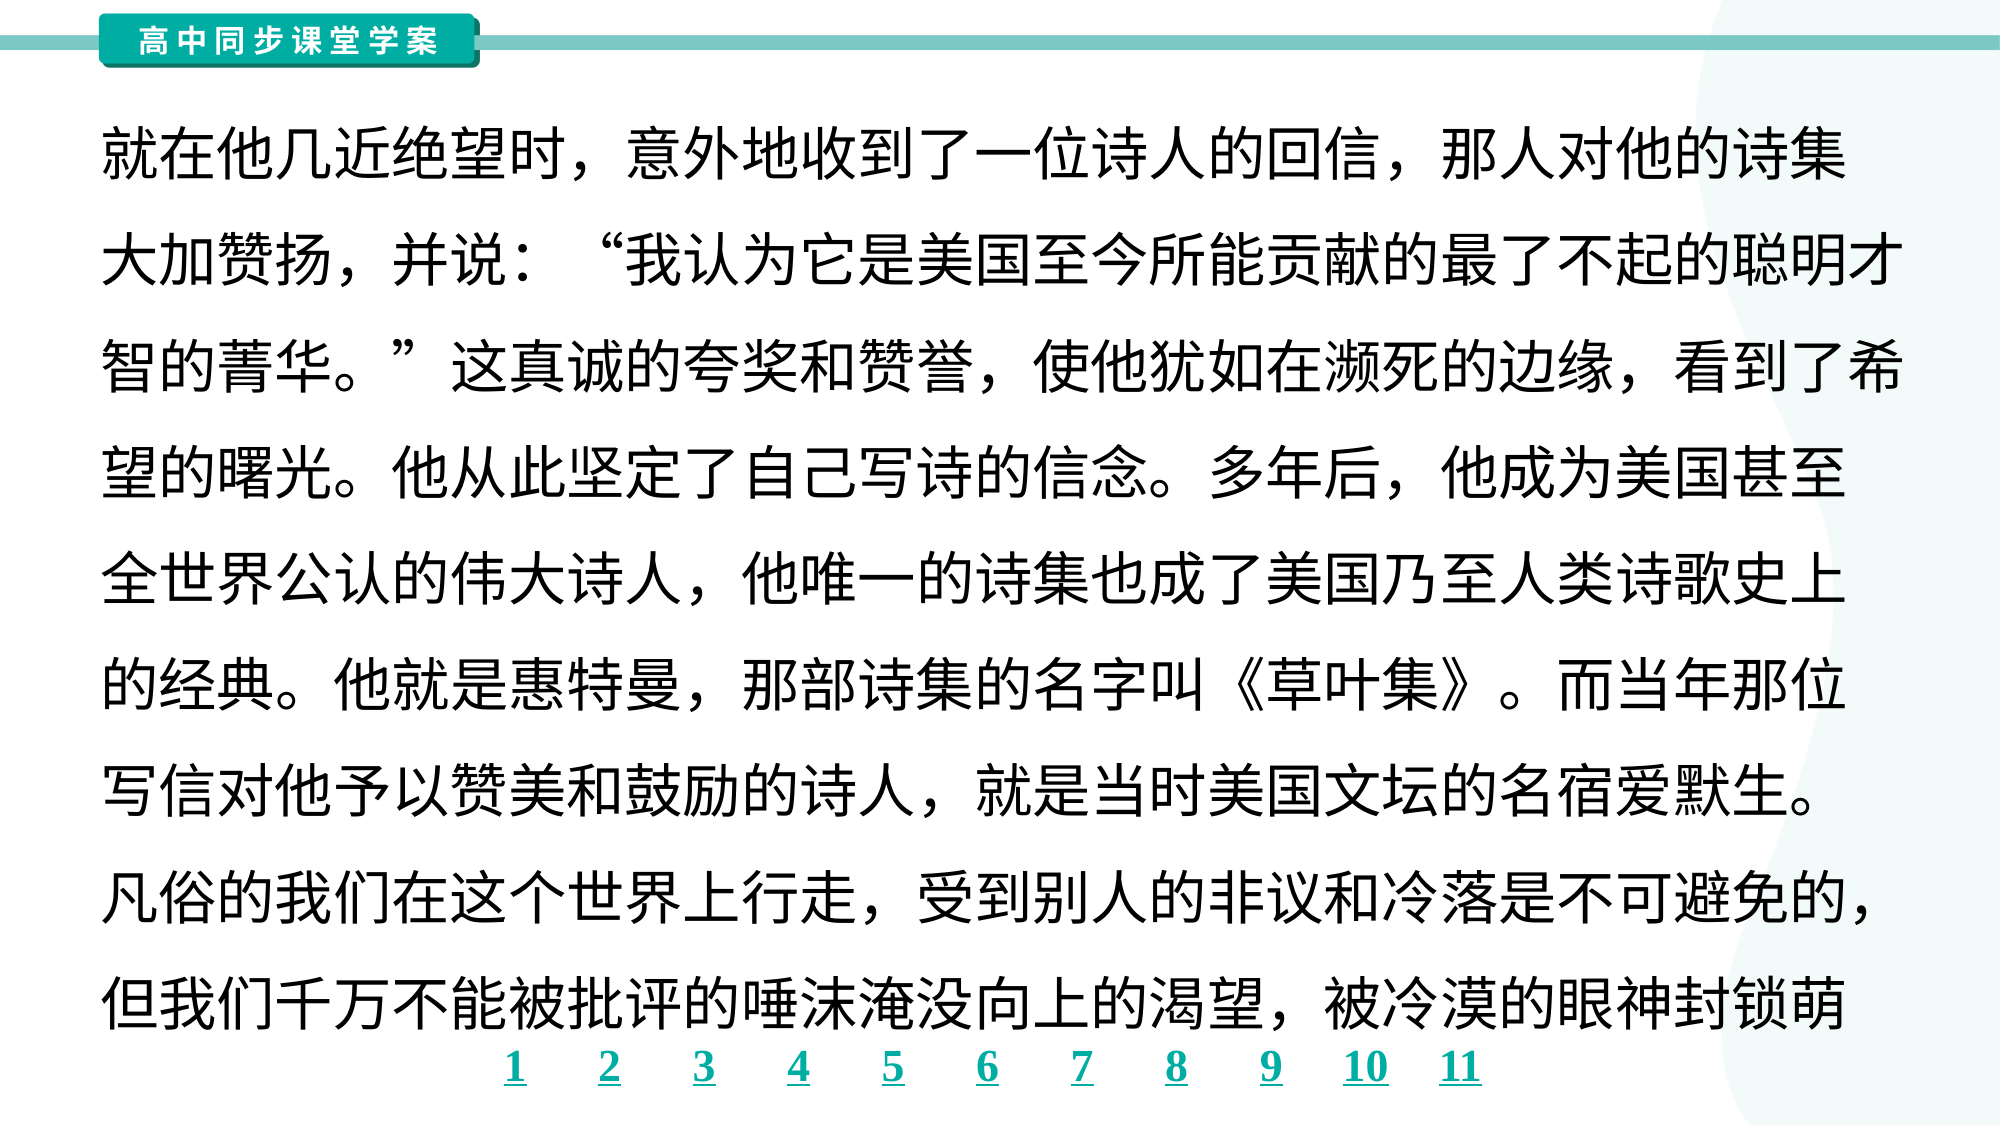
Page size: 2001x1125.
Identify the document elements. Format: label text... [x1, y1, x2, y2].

picture [0, 0, 2000, 1125]
text_box 就在他几近绝望时，意外地收到了一位诗人的回信，那人对他的诗集 大加赞扬，并说：“我认为它是美国至今所能贡献的最了不起的聪明才 智的菁华。”这真诚的夸奖和赞誉，使他犹如在濒死的边缘，看到了希 望的曙光。他从此坚定了自己写诗的信念。多年后，他成为美国甚至 全世界公认的伟大诗人，他唯一的诗集也成了美国乃至人类诗歌史上 的经典。他就是惠特曼，那部诗集的名字叫《草叶集》。而当年那位 写信对他予以赞美和鼓励的诗人，就是当时美国文坛的名宿爱默生。 凡俗的我们在这个世界上行走，受到别人的非议和冷落是不可避免的， 但我们千万不能被批评的唾沫淹没向上的渴望，被冷漠的眼神封锁萌 [100, 76, 1899, 1038]
